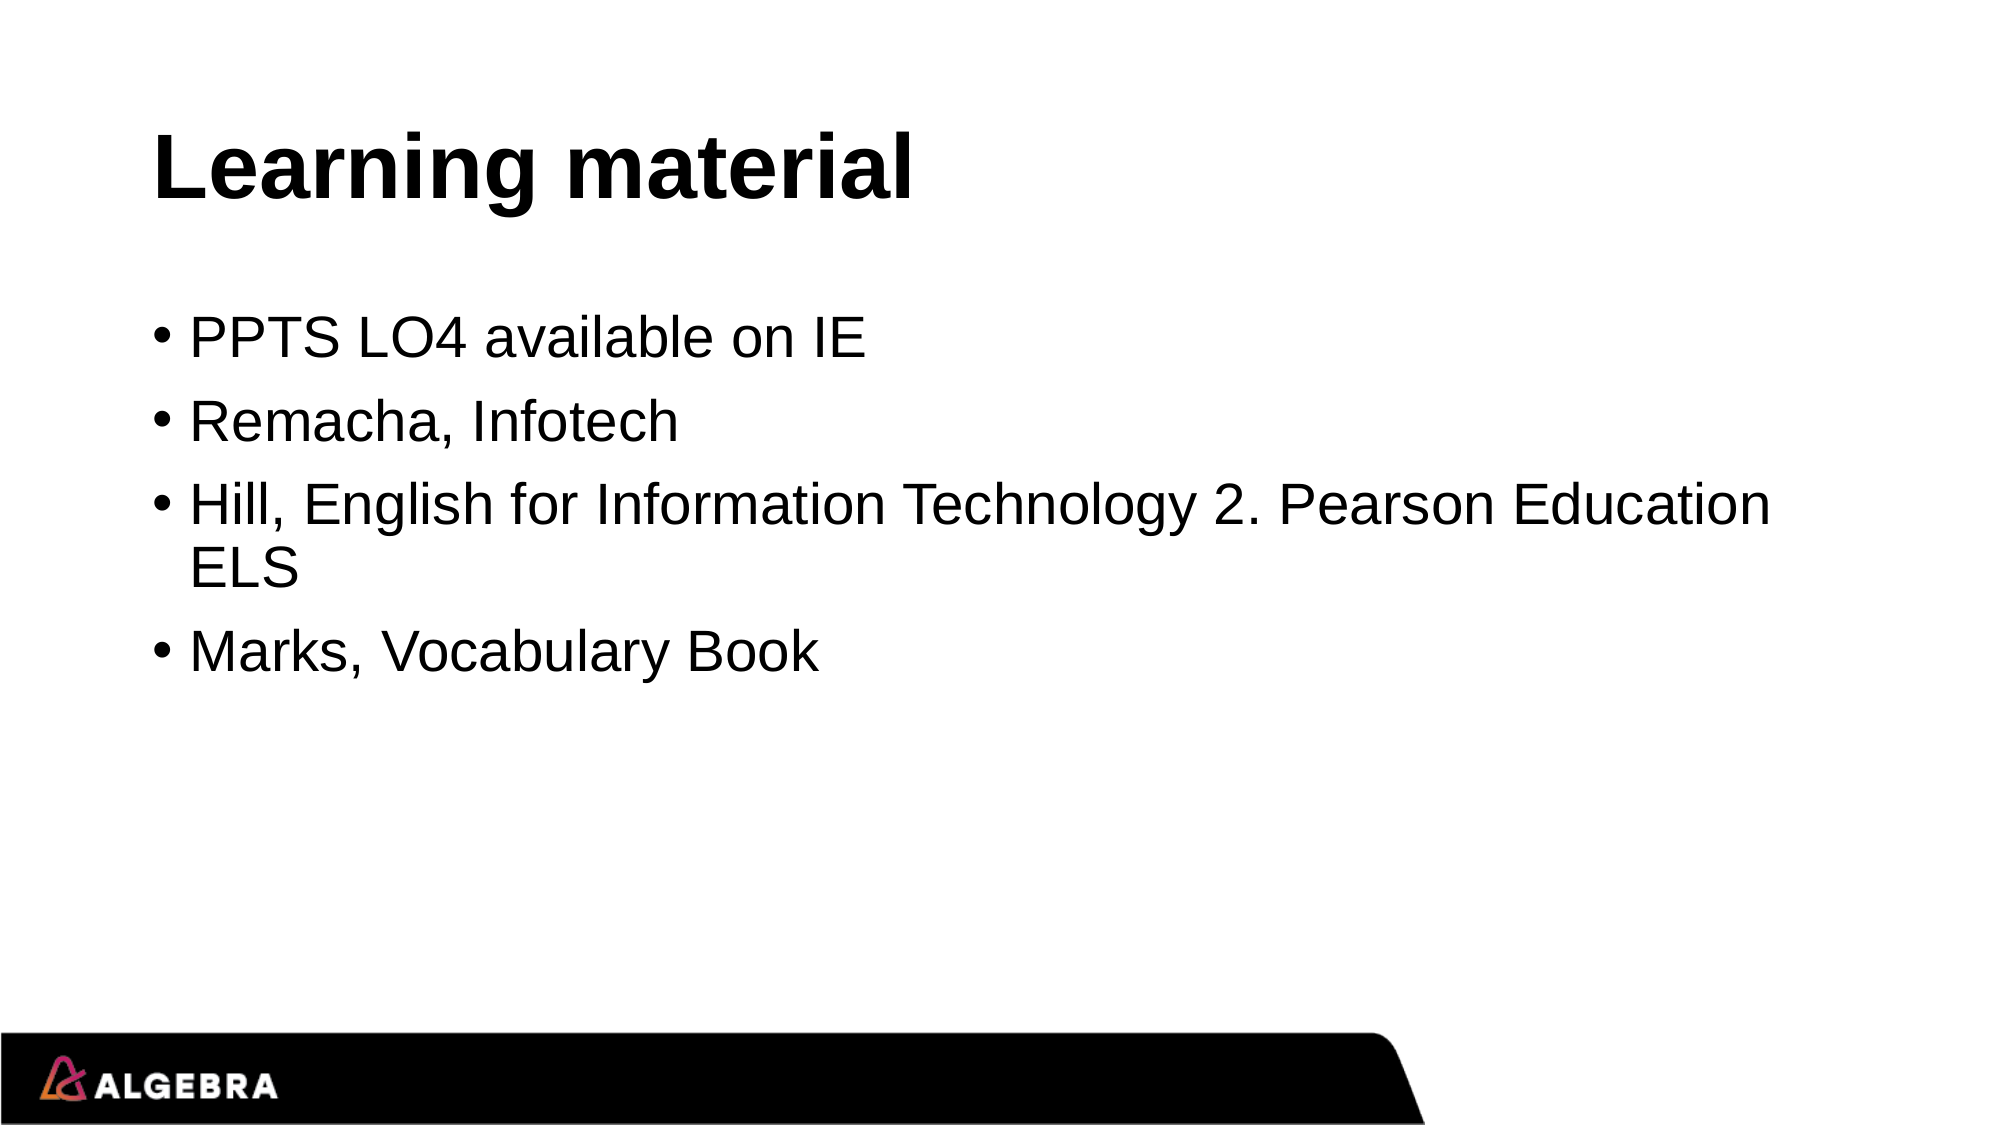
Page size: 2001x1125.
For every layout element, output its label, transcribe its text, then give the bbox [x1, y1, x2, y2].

picture [0, 1032, 1425, 1125]
list PPTS LO4 available on IE Remacha, Infotech Hill, English for Information Technology 2. Pearson Education ELS Marks, Vocabulary Book [137, 299, 1863, 1014]
title Learning material [137, 59, 1863, 278]
